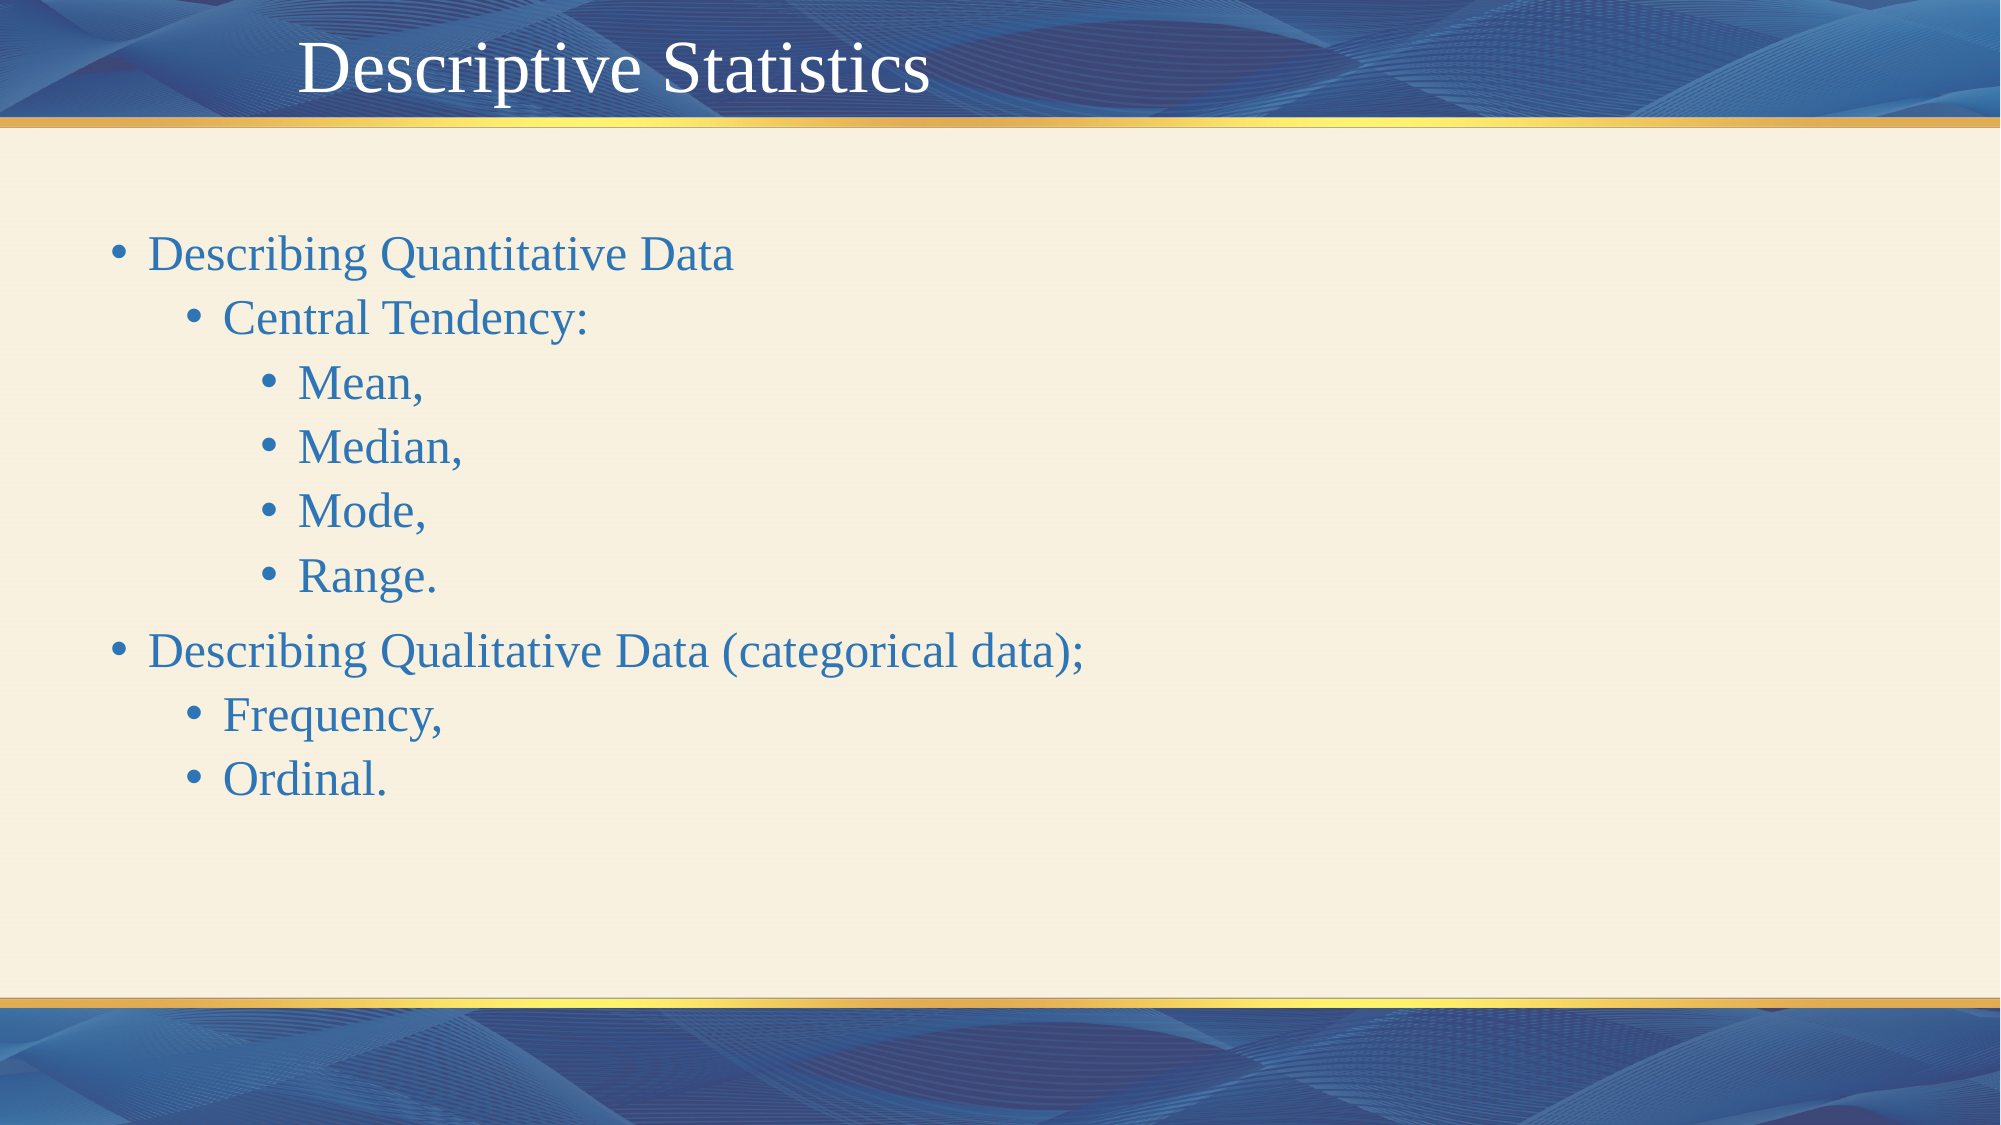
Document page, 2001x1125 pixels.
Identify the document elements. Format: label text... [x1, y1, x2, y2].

title Descriptive Statistics [282, 0, 1633, 138]
list Describing Quantitative Data Central Tendency: Mean, Median, Mode, Range. Describing Qualitative Data (categorical data); Frequency, Ordinal. [95, 219, 1821, 934]
picture [0, 0, 2001, 1125]
